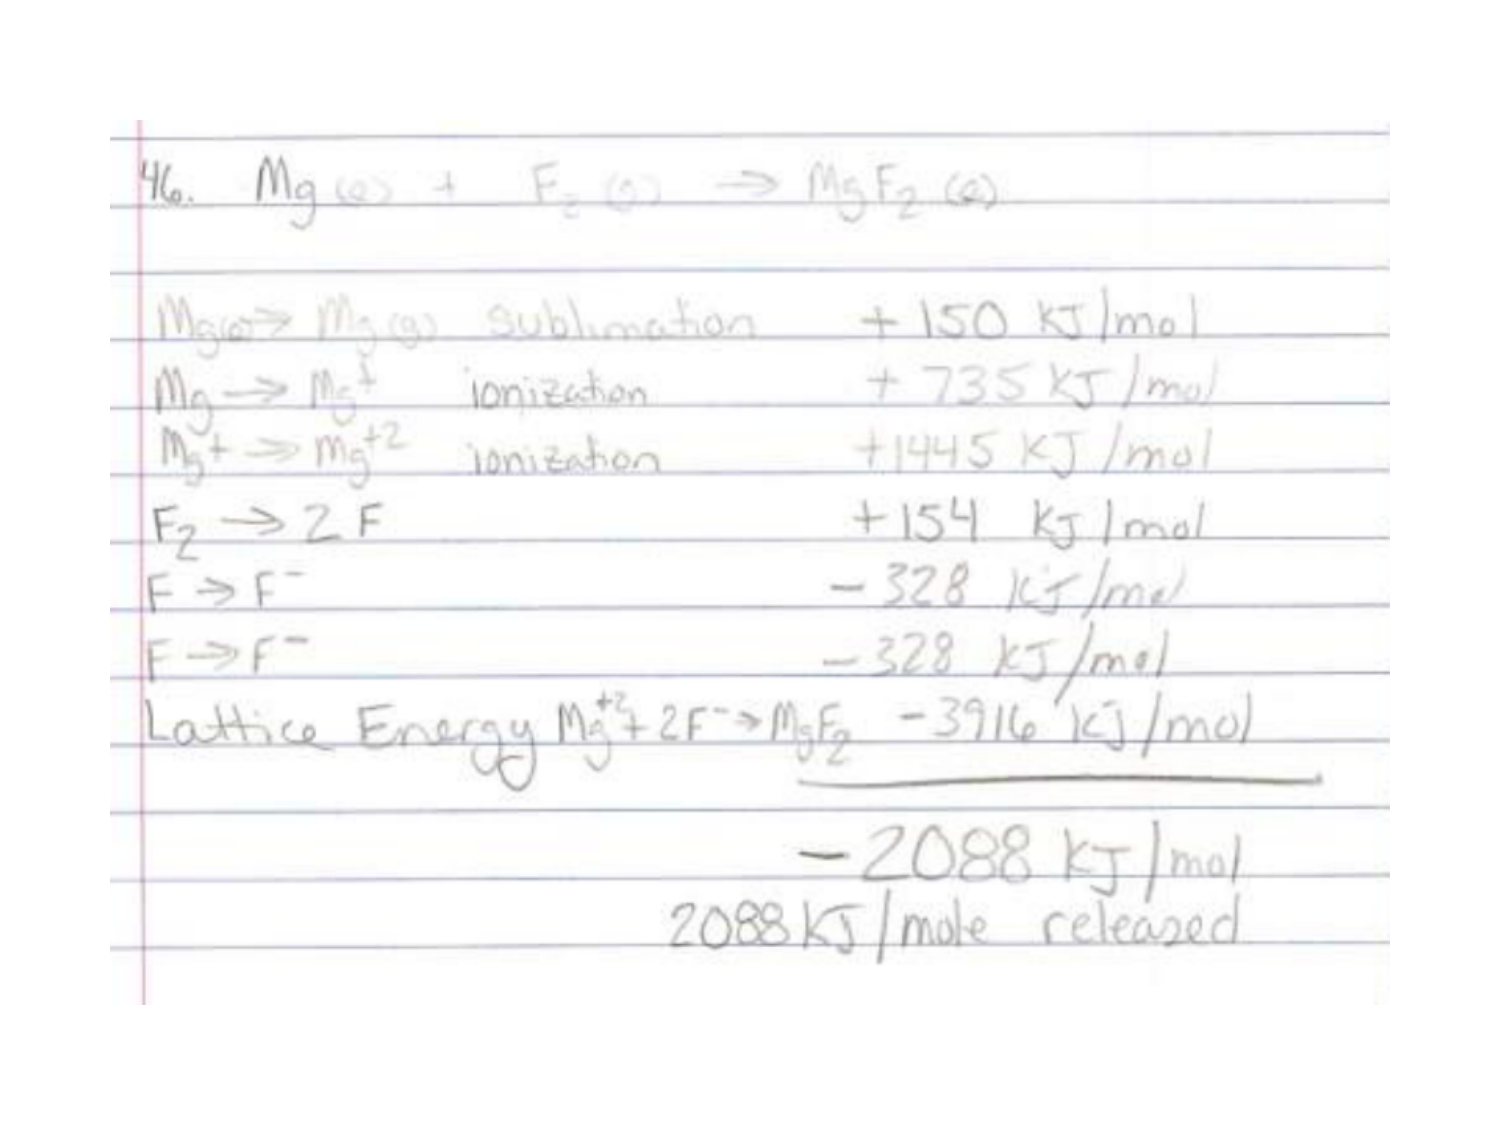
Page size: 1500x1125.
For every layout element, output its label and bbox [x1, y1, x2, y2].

picture [109, 120, 1390, 1005]
